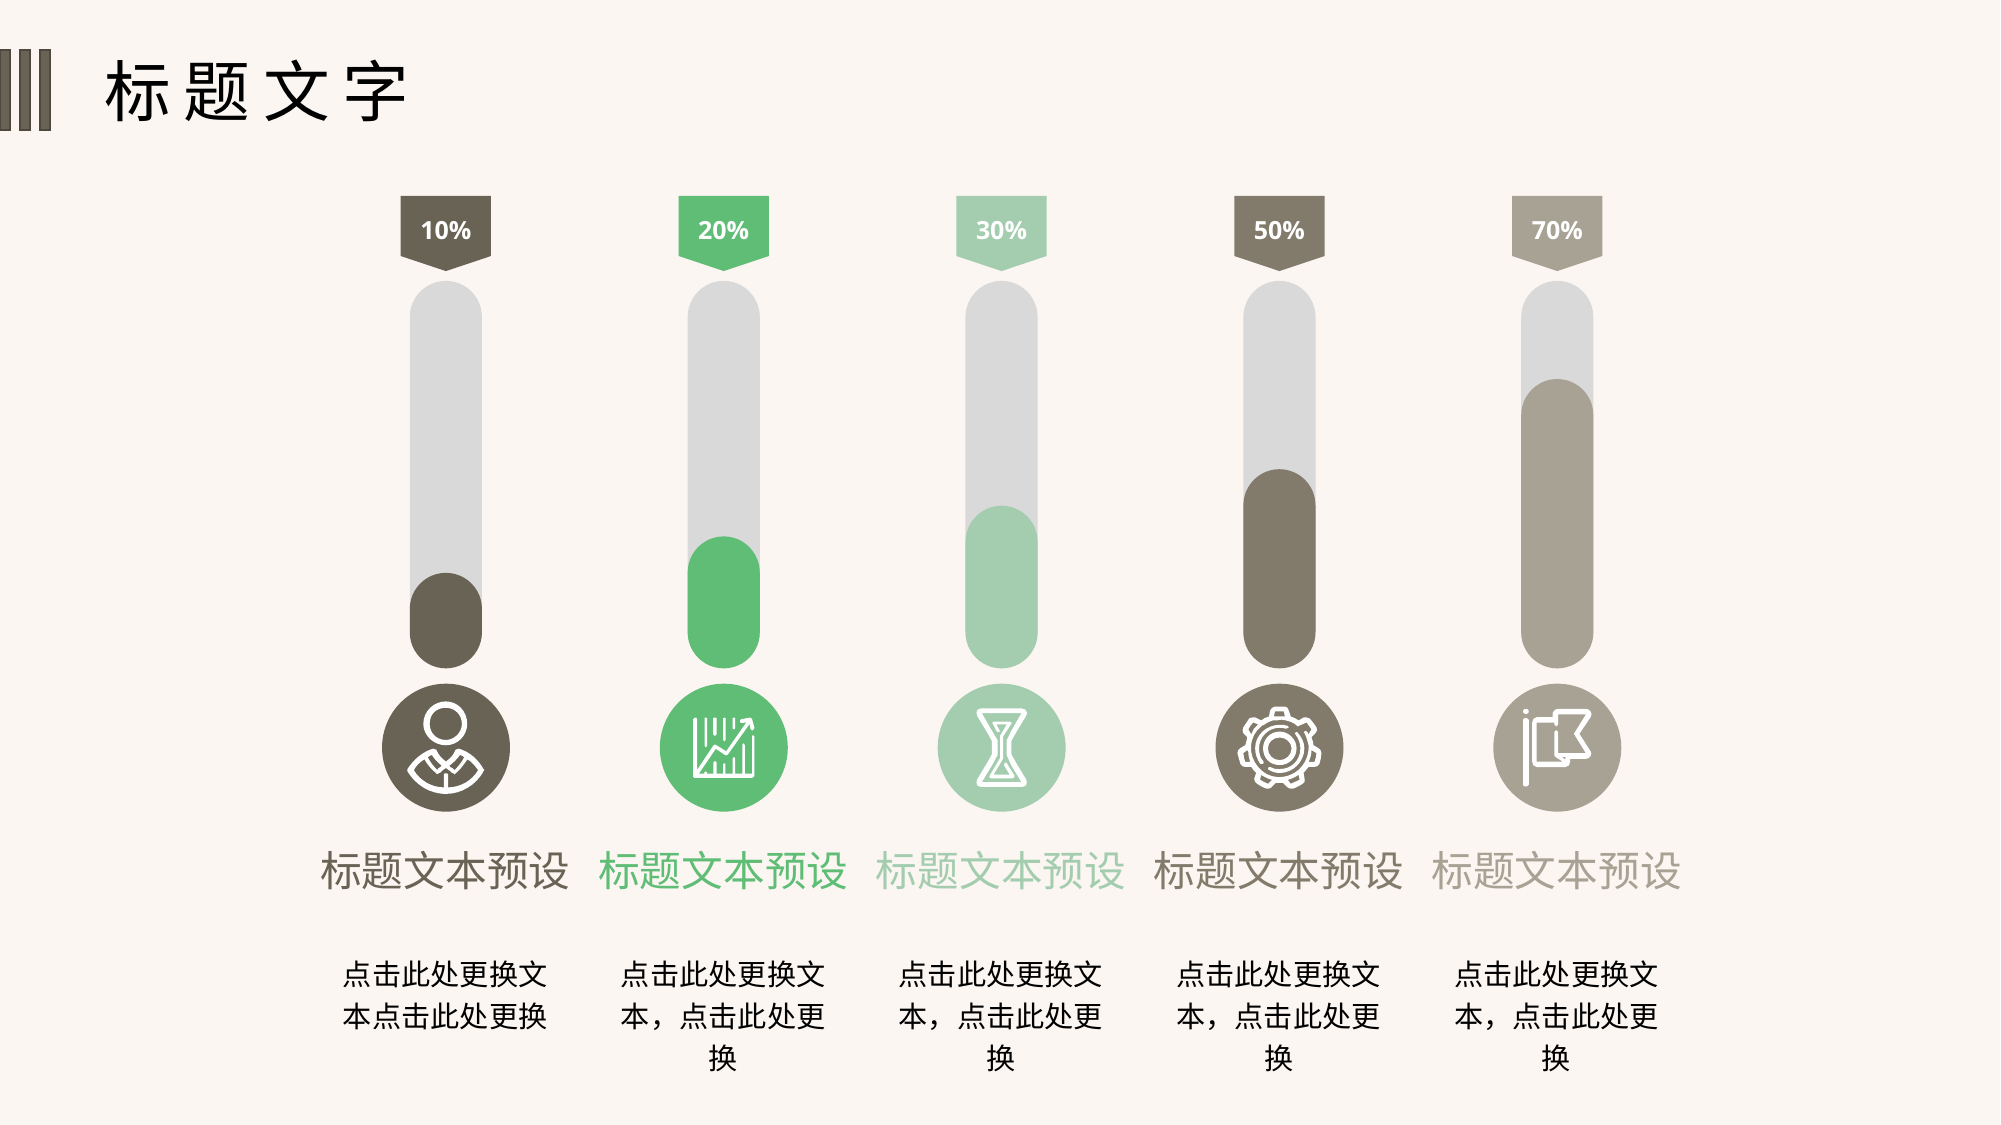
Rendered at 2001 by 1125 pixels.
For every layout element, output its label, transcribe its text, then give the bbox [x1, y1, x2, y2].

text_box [0, 49, 50, 131]
text_box 标题文字 [90, 41, 530, 137]
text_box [320, 195, 1681, 1092]
